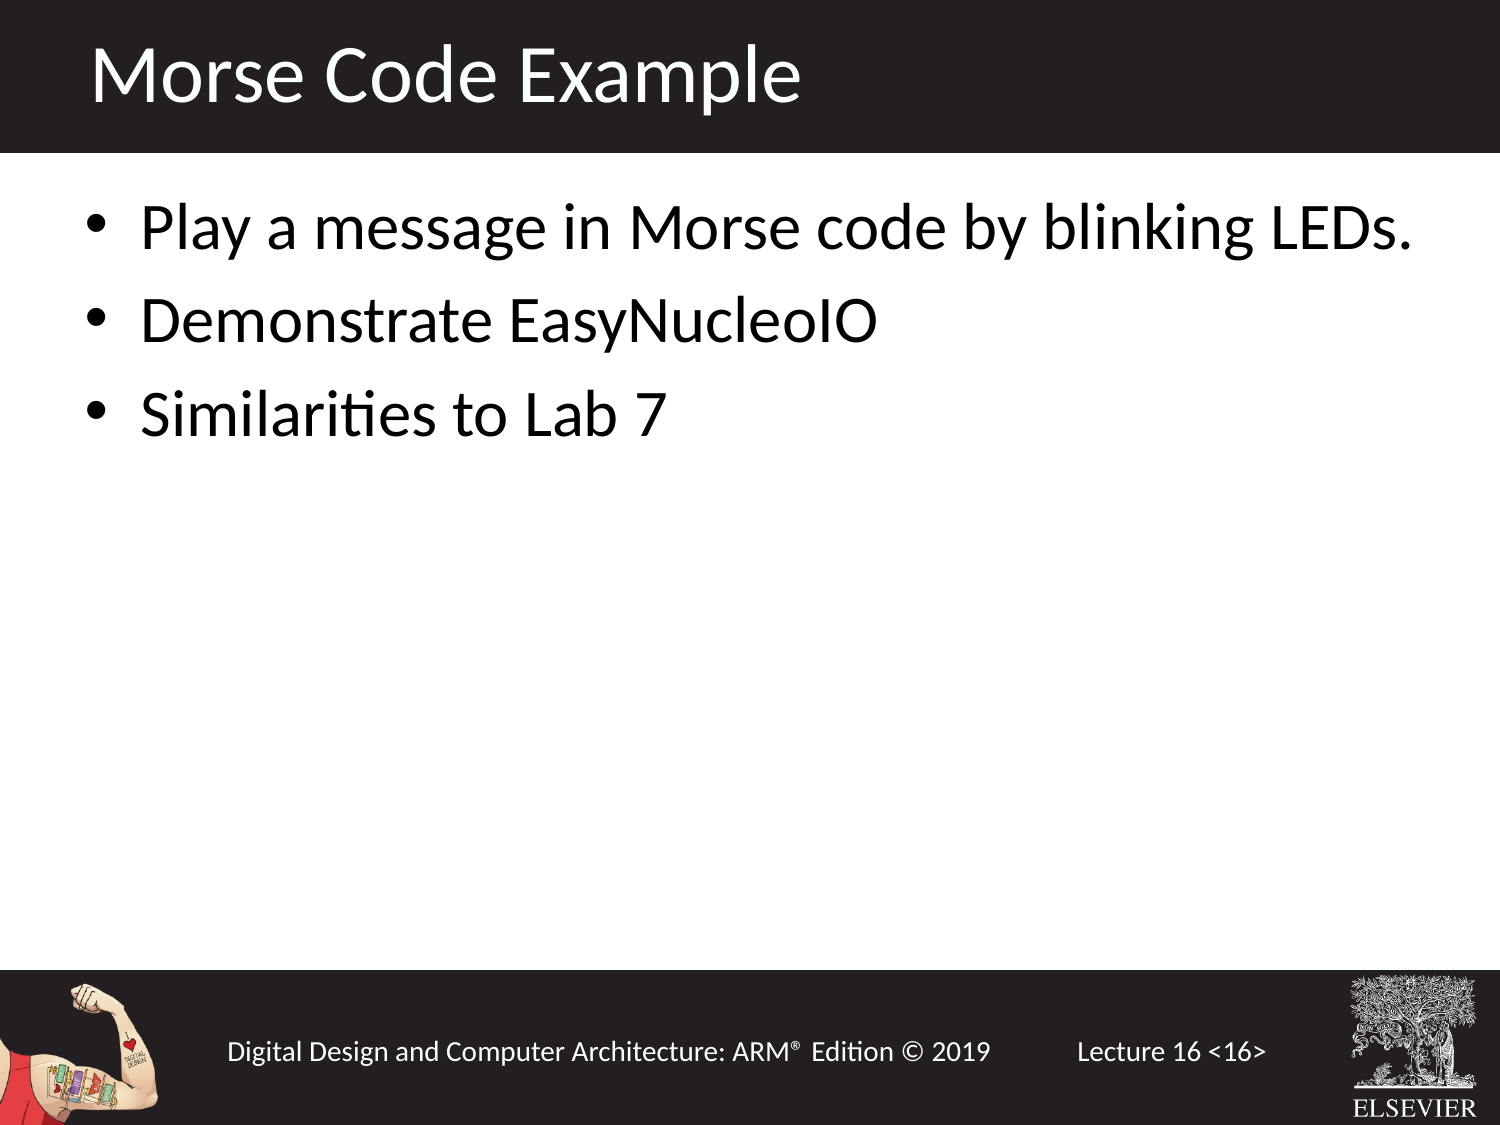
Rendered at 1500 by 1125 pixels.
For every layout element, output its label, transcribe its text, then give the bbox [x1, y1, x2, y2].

text_box Morse Code Example [74, 11, 1470, 126]
text_box Play a message in Morse code by blinking LEDs. Demonstrate EasyNucleoIO Similarities to Lab 7 [69, 174, 1470, 918]
picture [1350, 974, 1477, 1117]
picture [0, 979, 163, 1125]
